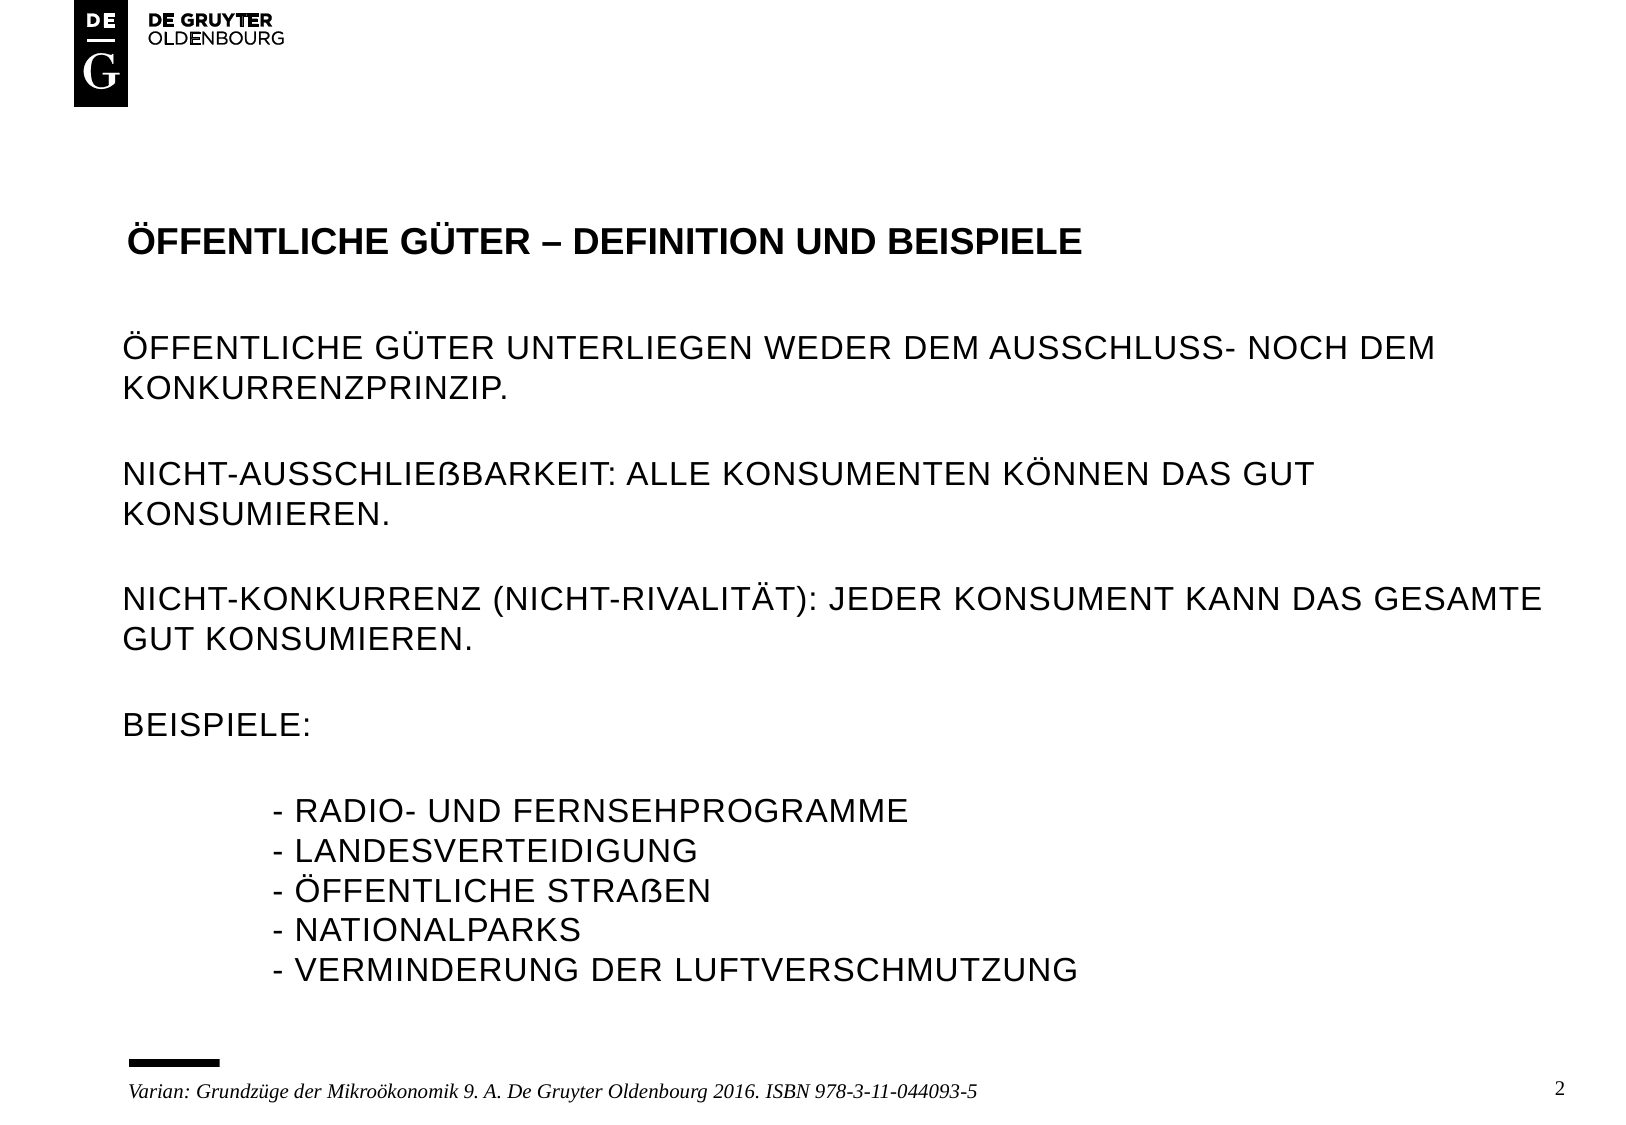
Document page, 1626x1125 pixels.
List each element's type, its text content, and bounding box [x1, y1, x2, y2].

list Öffentliche Güter unterliegen weder dem ausschluss- noch dem KonkurrenzPrinzip. Nicht-Ausschließbarkeit: alle konsumenten können das gut konsumieren. Nicht-konkurrenz (nicht-rivalität): jeder konsument kann das gesamte gut konsumieren. Beispiele: - radio- und fernsehprogramme - Landesverteidigung - öffentliche straßen - nationalparks - verminderung der luftverschmutzung [122, 326, 1550, 1013]
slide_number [128, 1077, 1539, 1108]
slide_number 2 [1554, 1074, 1614, 1104]
title Öffentliche Güter – Definition und beispiele [126, 217, 1554, 274]
